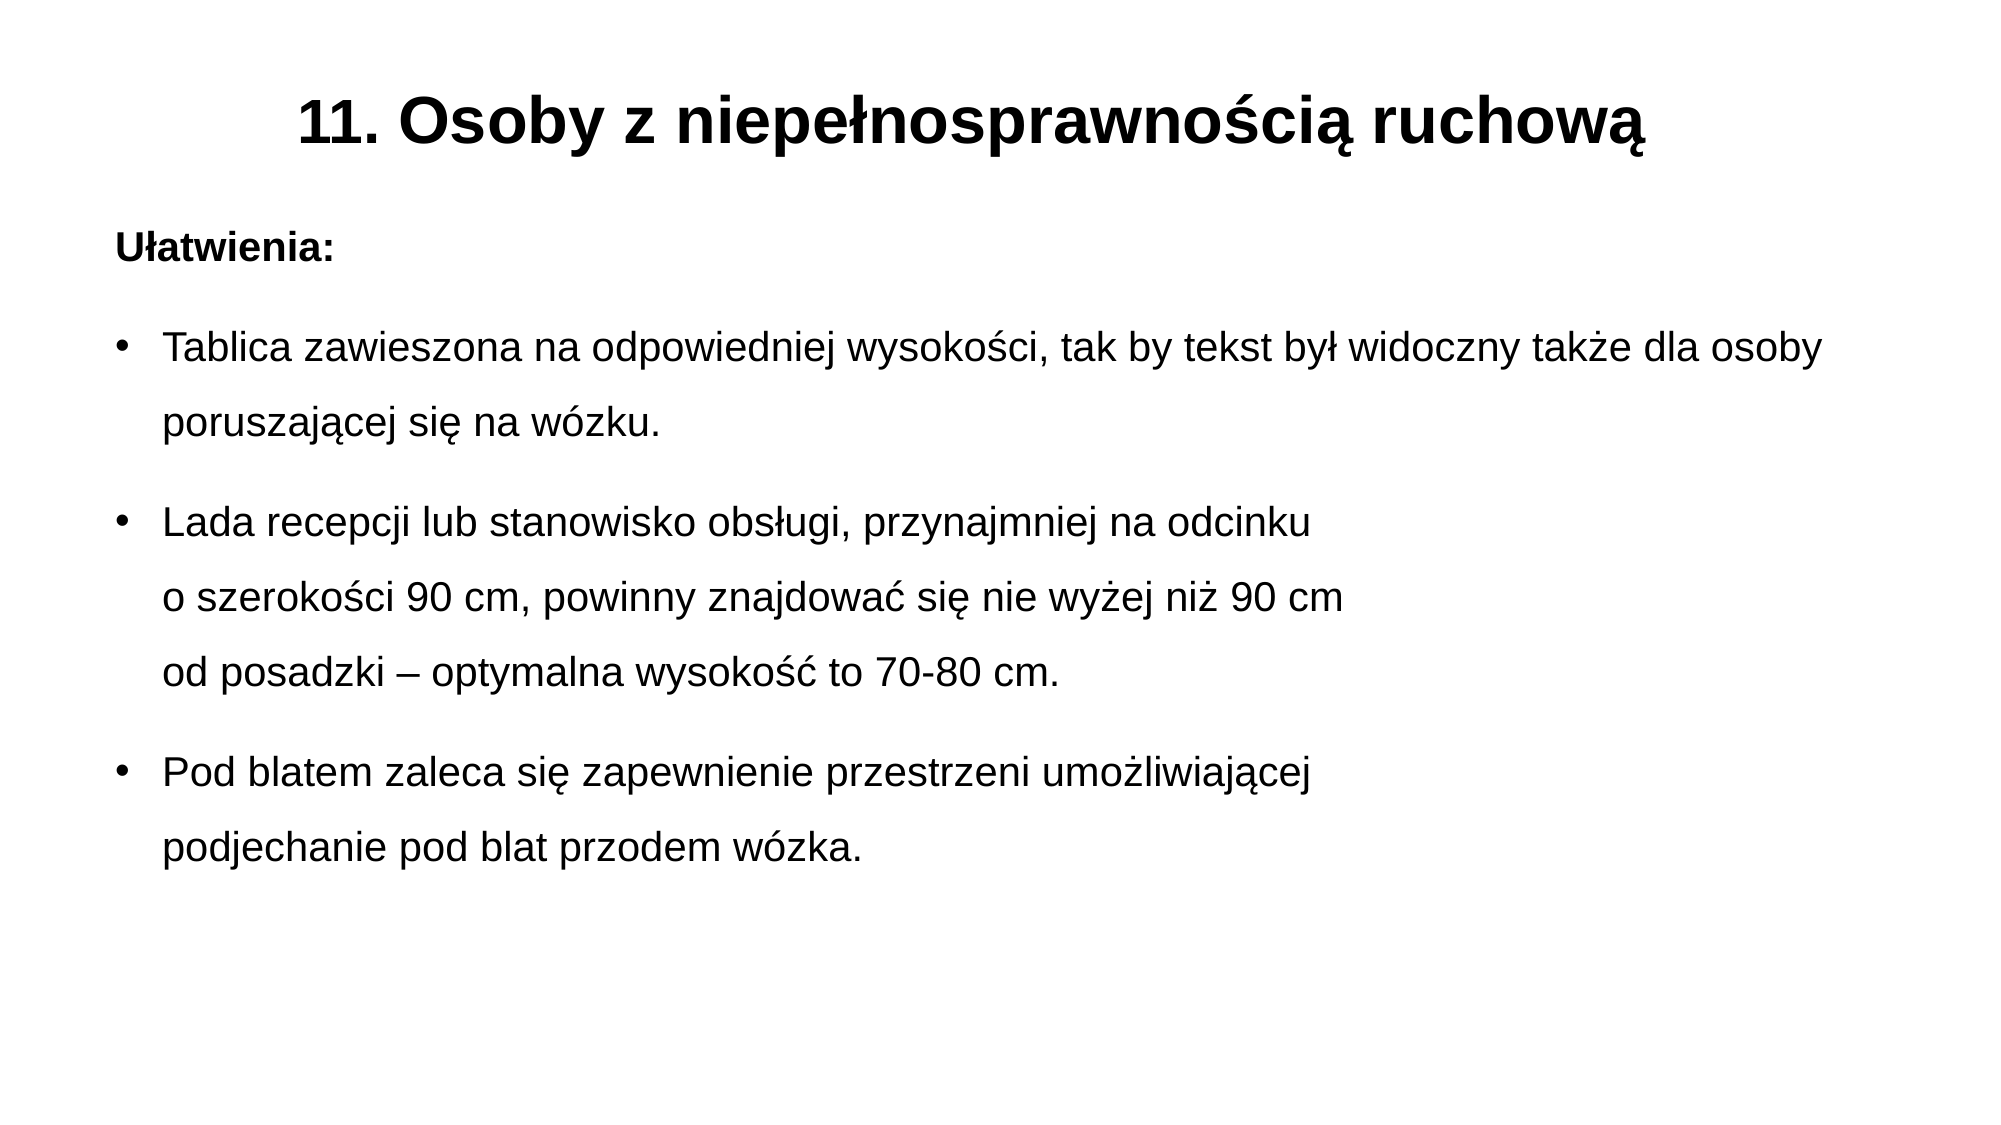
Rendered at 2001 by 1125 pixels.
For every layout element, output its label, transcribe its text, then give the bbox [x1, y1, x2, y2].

text_box 11. Osoby z niepełnosprawnością ruchową [282, 69, 1682, 164]
text_box Ułatwienia: Tablica zawieszona na odpowiedniej wysokości, tak by tekst był widoczny także dla osoby poruszającej się na wózku. Lada recepcji lub stanowisko obsługi, przynajmniej na odcinku o szerokości 90 cm, powinny znajdować się nie wyżej niż 90 cm od posadzki – optymalna wysokość to 70-80 cm. Pod blatem zaleca się zapewnienie przestrzeni umożliwiającej podjechanie pod blat przodem wózka. [100, 187, 1871, 878]
